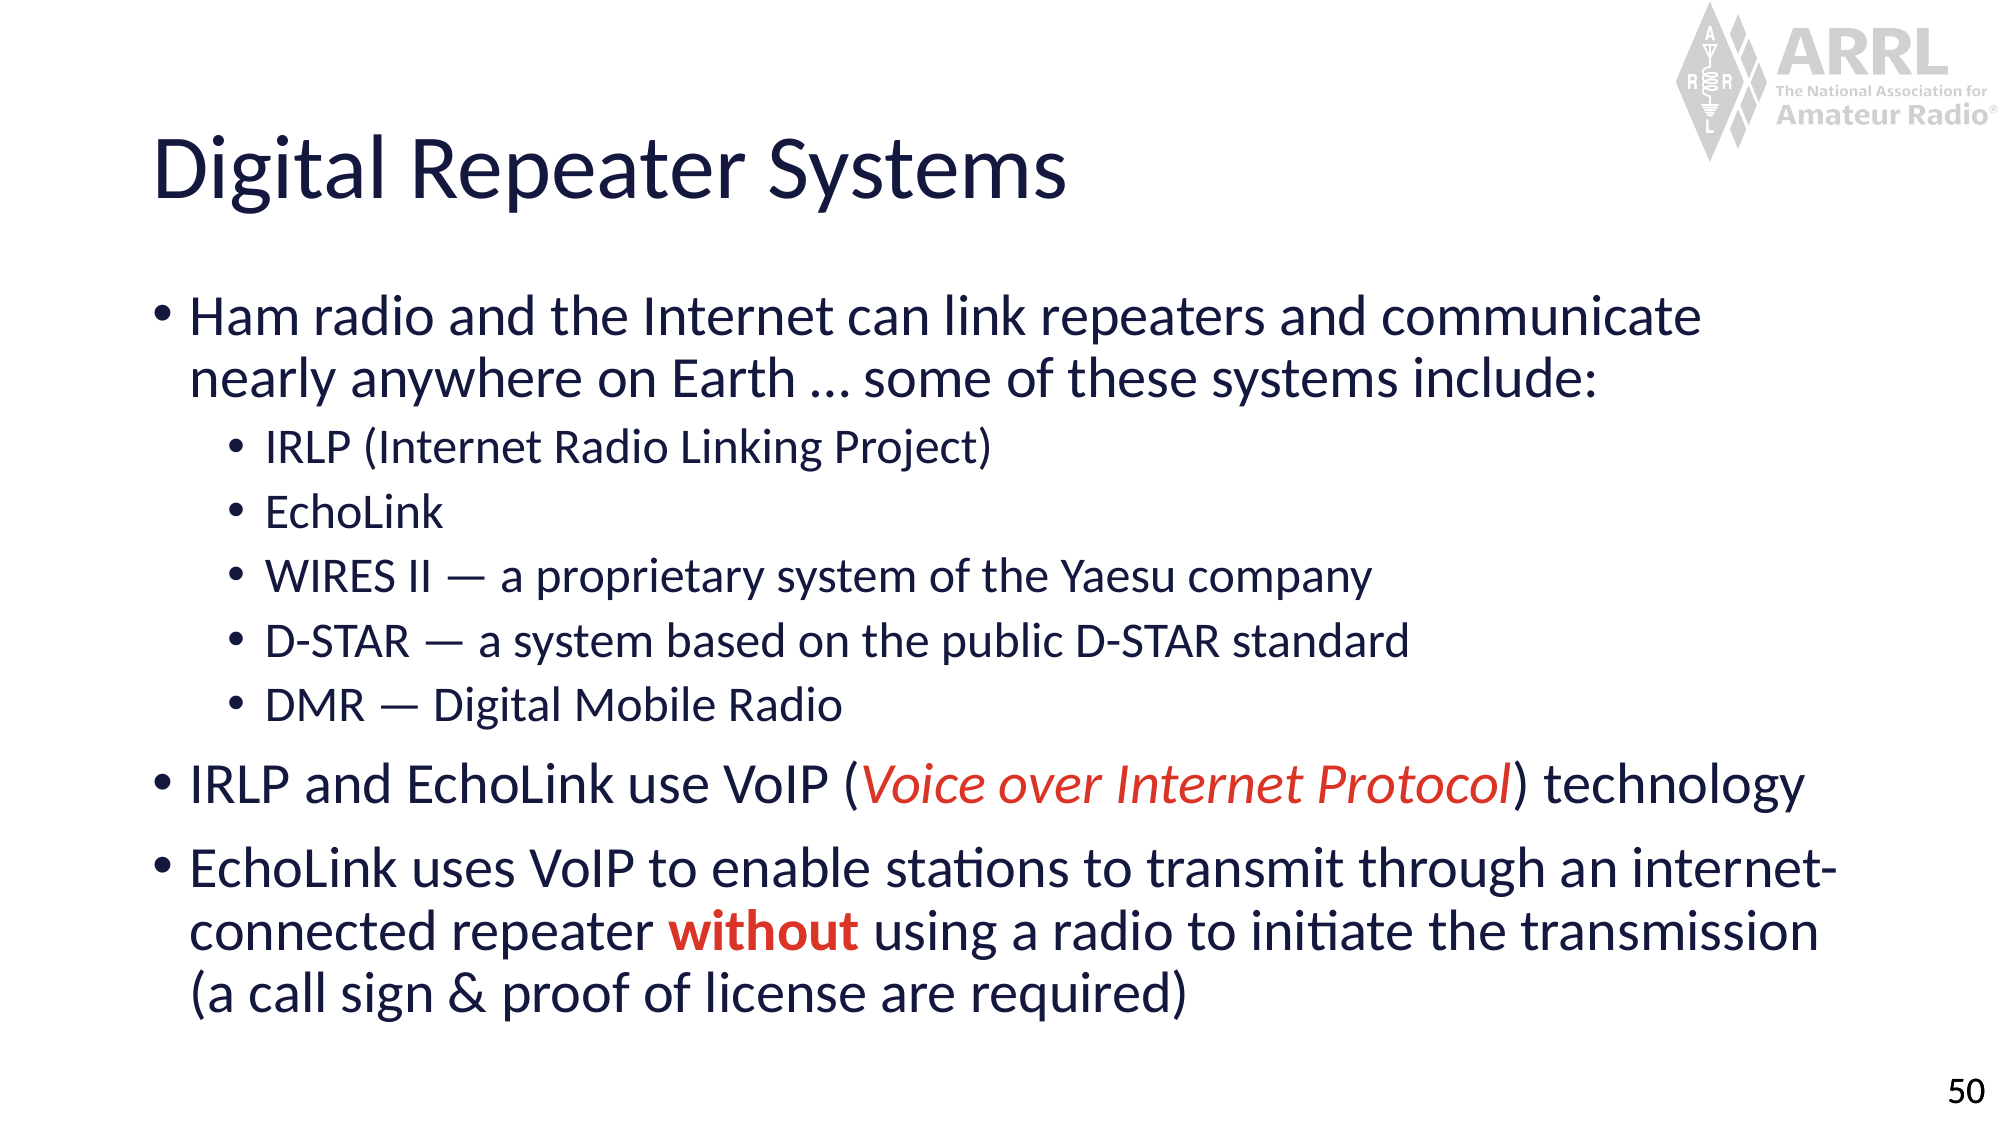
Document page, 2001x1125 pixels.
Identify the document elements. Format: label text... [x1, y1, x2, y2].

title Digital Repeater Systems [137, 59, 1863, 277]
list Ham radio and the Internet can link repeaters and communicate nearly anywhere on Earth … some of these systems include: IRLP (Internet Radio Linking Project) EchoLink WIRES II — a proprietary system of the Yaesu company D-STAR — a system based on the public D-STAR standard DMR — Digital Mobile Radio IRLP and EchoLink use VoIP (Voice over Internet Protocol) technology EchoLink uses VoIP to enable stations to transmit through an internet-connected repeater without using a radio to initiate the transmission (a call sign & proof of license are required) [137, 277, 1863, 1066]
picture [1674, 0, 2000, 164]
